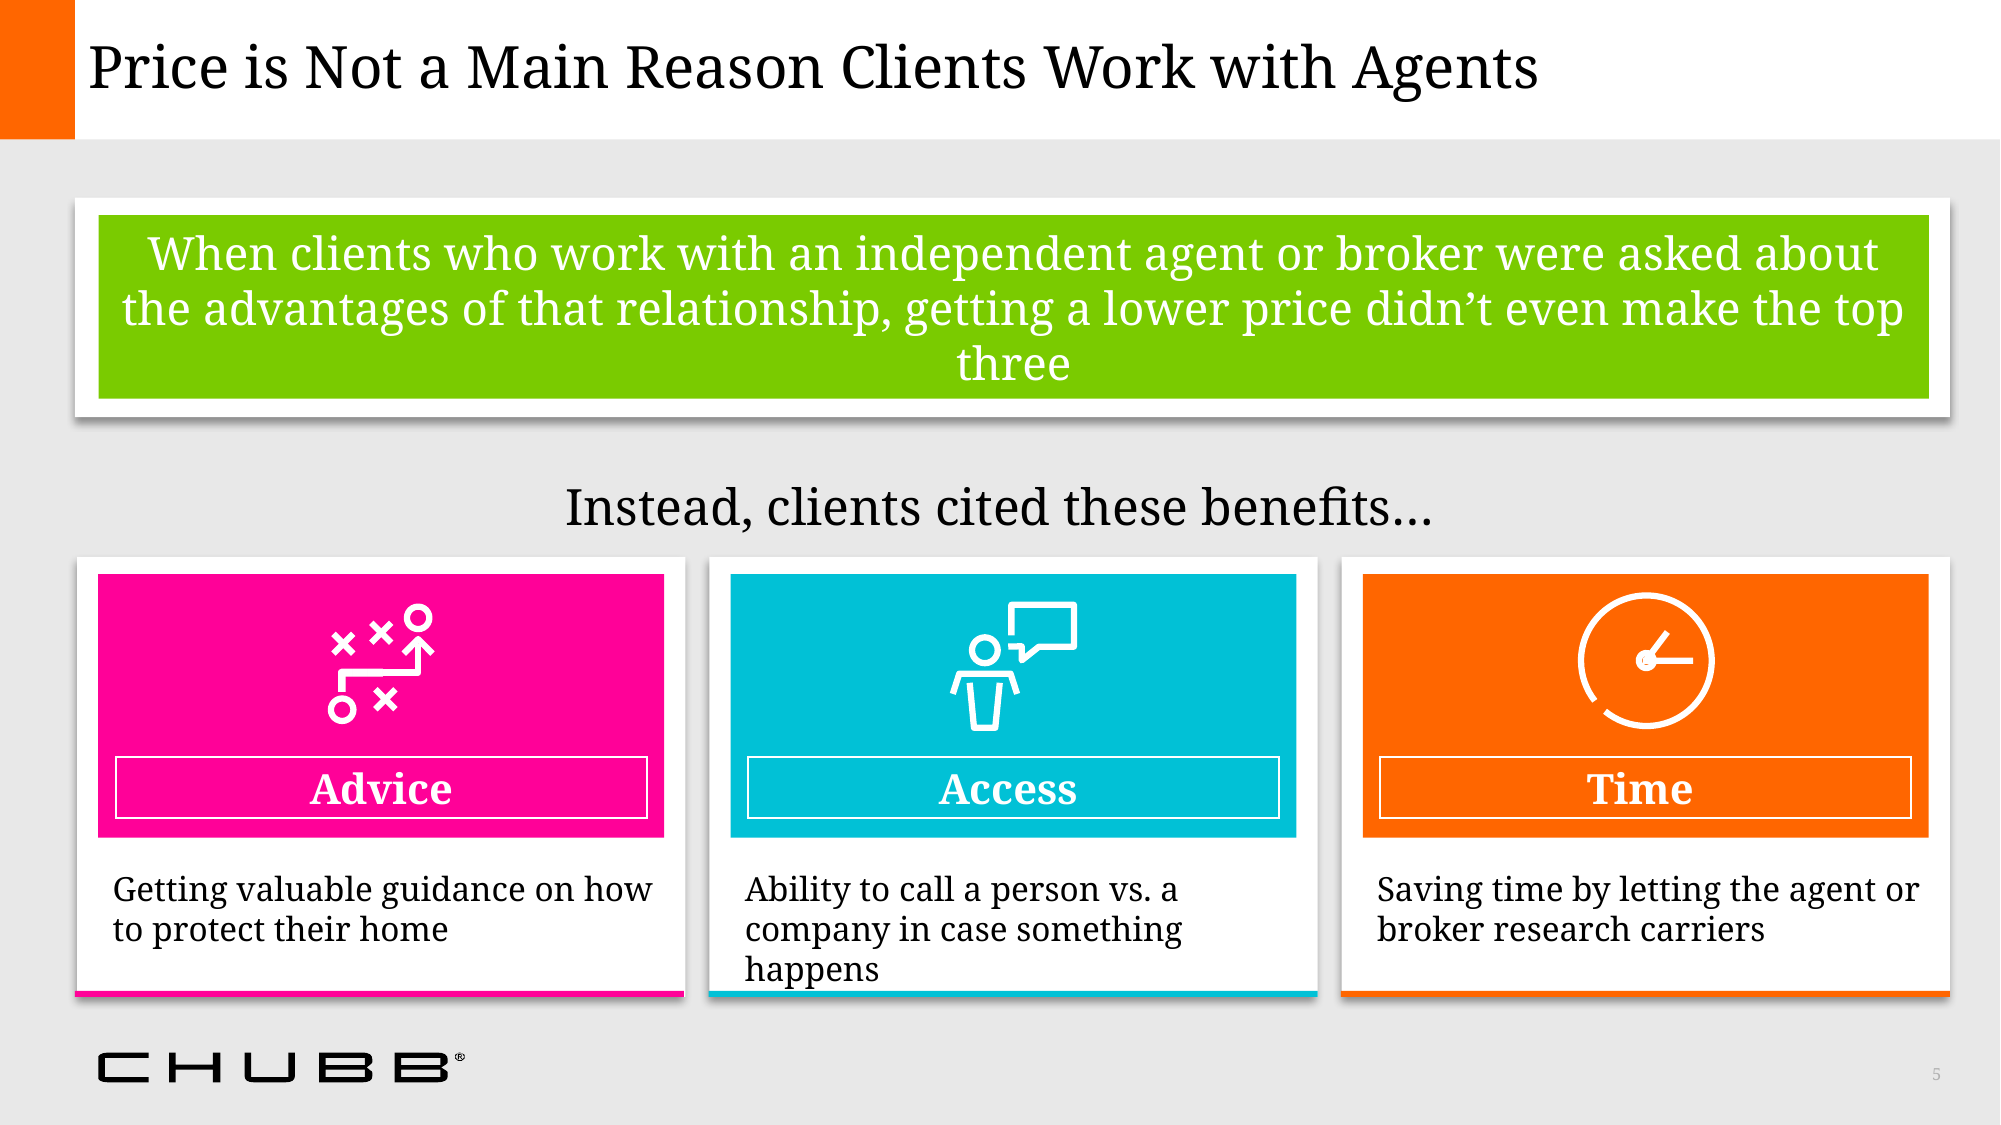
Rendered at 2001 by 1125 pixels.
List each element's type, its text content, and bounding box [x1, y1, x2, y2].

text_box Ability to call a person vs. a company in case something happens [744, 868, 1305, 989]
text_box [708, 990, 1318, 997]
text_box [1580, 595, 1712, 726]
text_box [115, 756, 648, 819]
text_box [952, 604, 1074, 728]
text_box [77, 556, 686, 997]
text_box Saving time by letting the agent or broker research carriers [1377, 868, 1938, 949]
text_box When clients who work with an independent agent or broker were asked about the advantages of that relationship, getting a lower price didn’t even make the top three [98, 214, 1930, 400]
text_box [330, 606, 433, 721]
text_box [74, 990, 684, 997]
text_box [97, 573, 665, 839]
text_box [1379, 756, 1912, 819]
text_box [1340, 990, 1950, 997]
slide_number 5 [1849, 1033, 1957, 1094]
text_box Instead, clients cited these benefits… [99, 475, 1901, 536]
title Price is Not a Main Reason Clients Work with Agents [73, 14, 1863, 126]
text_box [747, 756, 1280, 819]
text_box Getting valuable guidance on how to protect their home [112, 868, 673, 949]
text_box [1362, 573, 1930, 839]
text_box [74, 197, 1950, 418]
text_box [709, 556, 1318, 990]
text_box [729, 573, 1298, 839]
text_box [1341, 556, 1950, 990]
